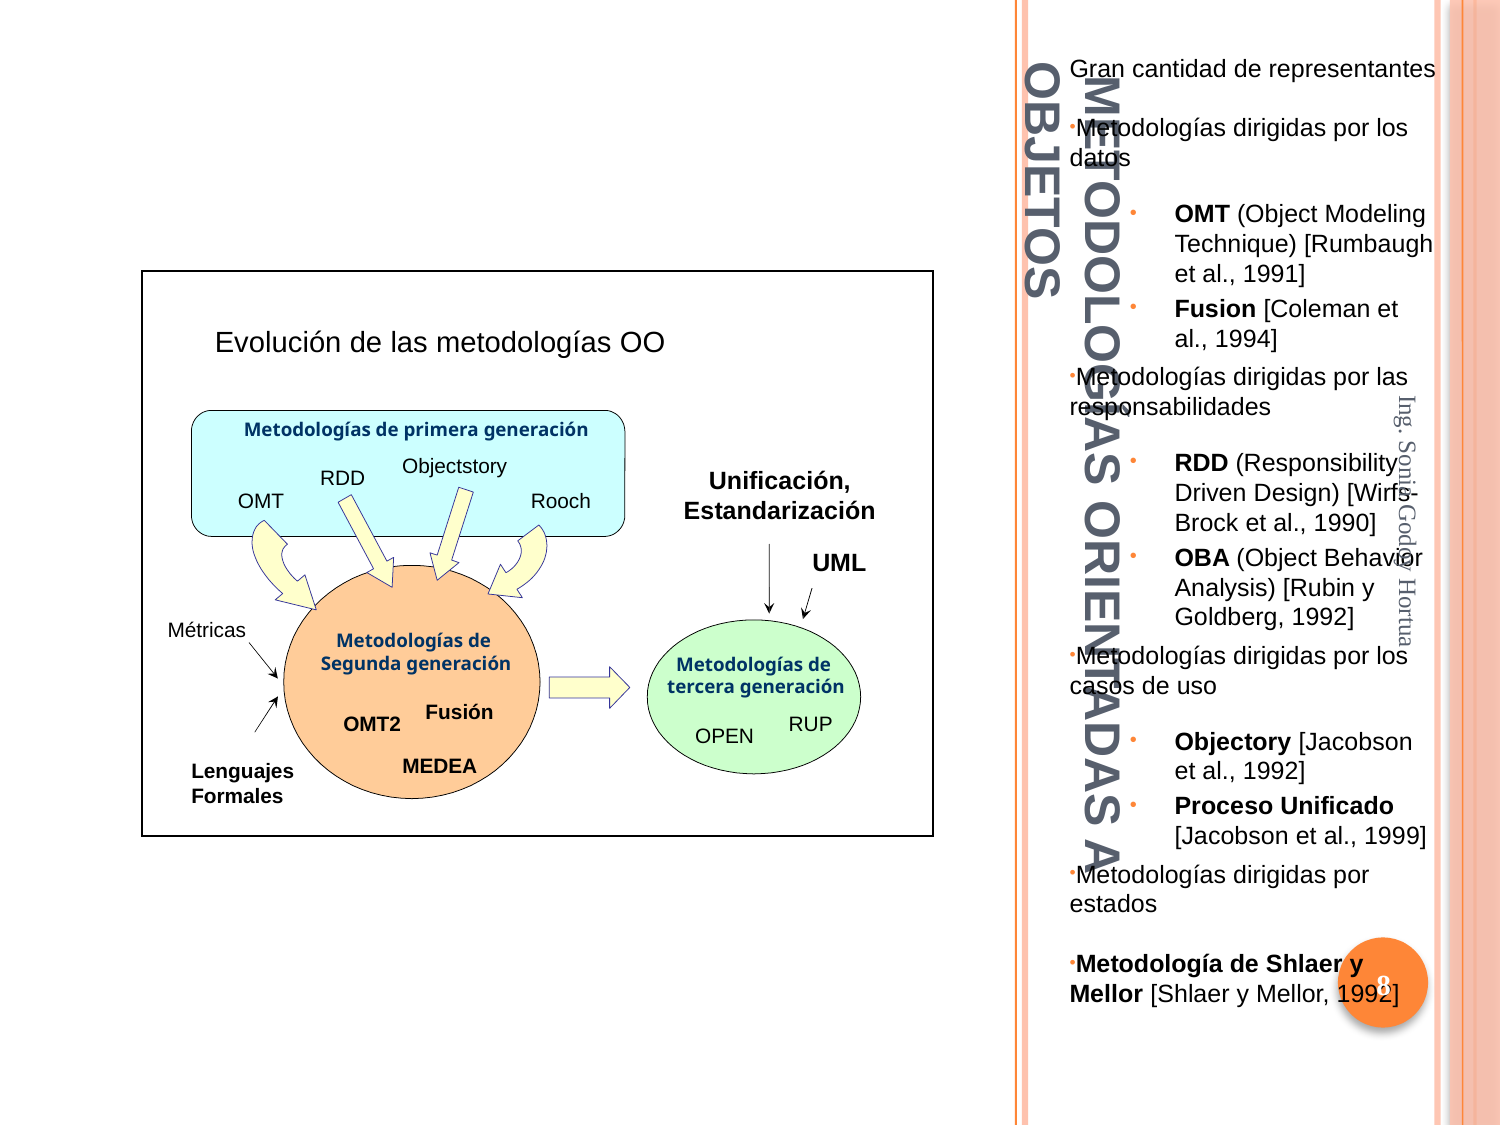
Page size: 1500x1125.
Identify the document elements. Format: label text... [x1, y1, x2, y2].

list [140, 269, 935, 838]
footer Ing. Sonia Godoy Hortua [1379, 380, 1440, 906]
slide_number 8 [1333, 940, 1434, 1026]
title Metodologías Orientadas a objetos [1007, 46, 1054, 1082]
list Gran cantidad de representantes Metodologías dirigidas por los datos OMT (Object Modeling Technique) [Rumbaugh et al., 1991] Fusion [Coleman et al., 1994] Metodologías dirigidas por las responsabilidades RDD (Responsibility Driven Design) [Wirfs-Brock et al., 1990] OBA (Object Behavior Analysis) [Rubin y Goldberg, 1992] Metodologías dirigidas por los casos de uso Objectory [Jacobson et al., 1992] Proceso Unificado [Jacobson et al., 1999] Metodologías dirigidas por estados Metodología de Shlaer y Mellor [Shlaer y Mellor, 1992] [1054, 44, 1454, 1125]
